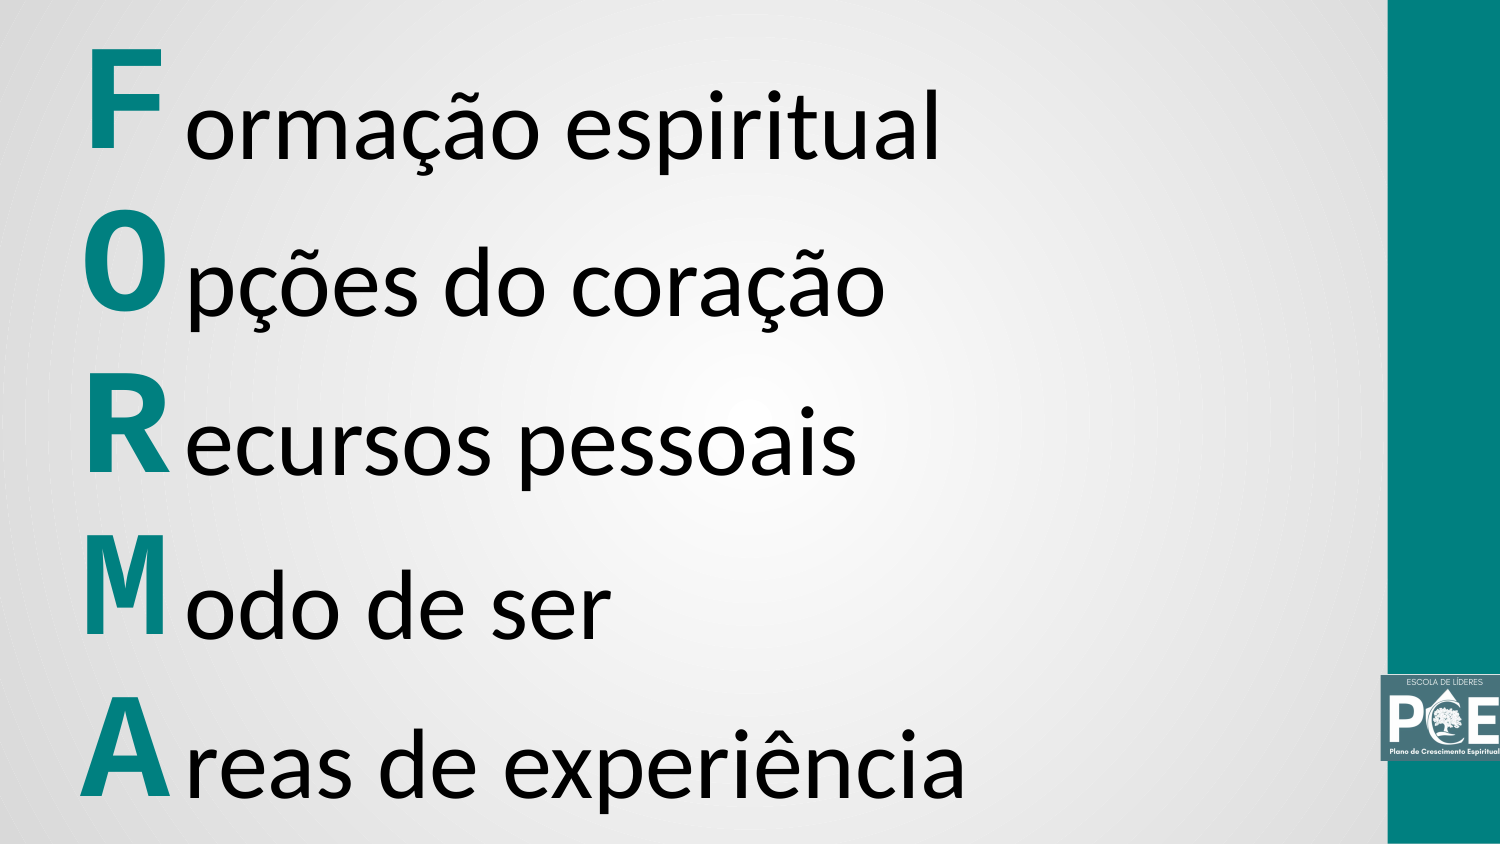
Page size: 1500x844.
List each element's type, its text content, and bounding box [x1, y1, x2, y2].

text_box ecursos pessoais [177, 368, 1312, 503]
picture [1380, 674, 1500, 761]
text_box odo de ser [177, 532, 1312, 668]
text_box F O R M A [41, 11, 211, 837]
text_box ormação espiritual [177, 52, 1312, 187]
text_box pções do coração [177, 209, 1312, 344]
text_box reas de experiência [177, 691, 1312, 827]
